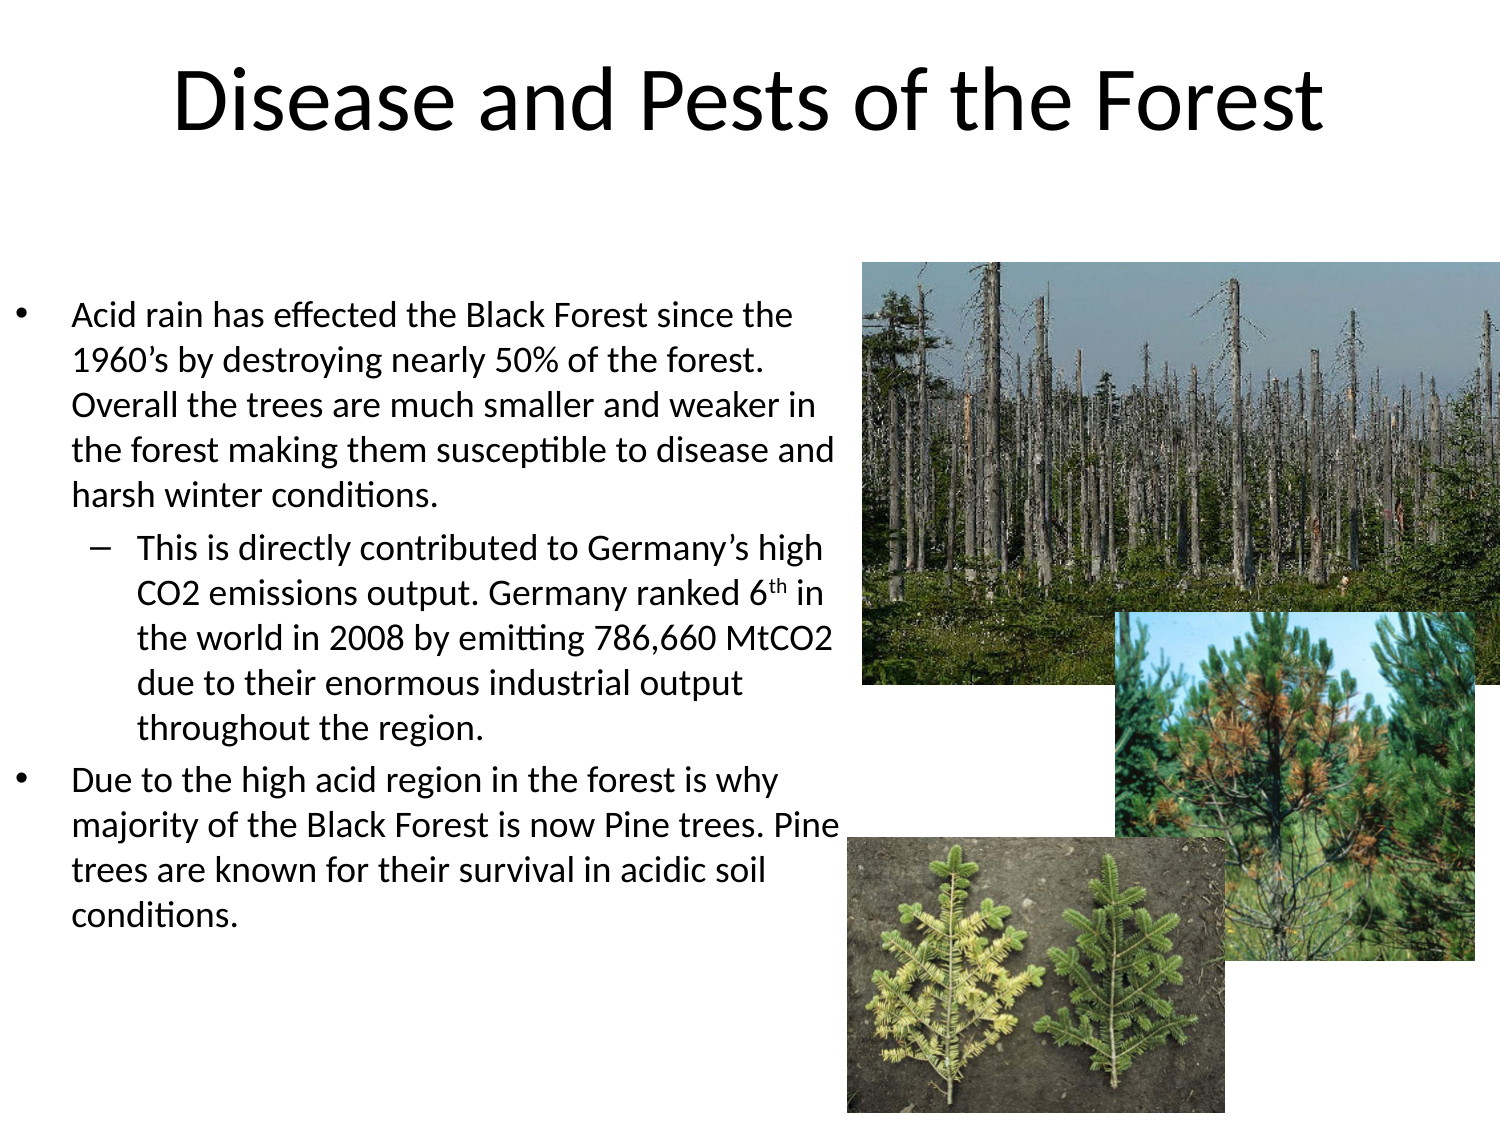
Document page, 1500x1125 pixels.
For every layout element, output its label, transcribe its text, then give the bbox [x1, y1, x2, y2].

title Disease and Pests of the Forest [75, 0, 1425, 188]
picture [847, 262, 1500, 1113]
list Acid rain has effected the Black Forest since the 1960’s by destroying nearly 50% of the forest. Overall the trees are much smaller and weaker in the forest making them susceptible to disease and harsh winter conditions. This is directly contributed to Germany’s high CO2 emissions output. Germany ranked 6th in the world in 2008 by emitting 786,660 MtCO2 due to their enormous industrial output throughout the region. Due to the high acid region in the forest is why majority of the Black Forest is now Pine trees. Pine trees are known for their survival in acidic soil conditions. [0, 282, 863, 1025]
